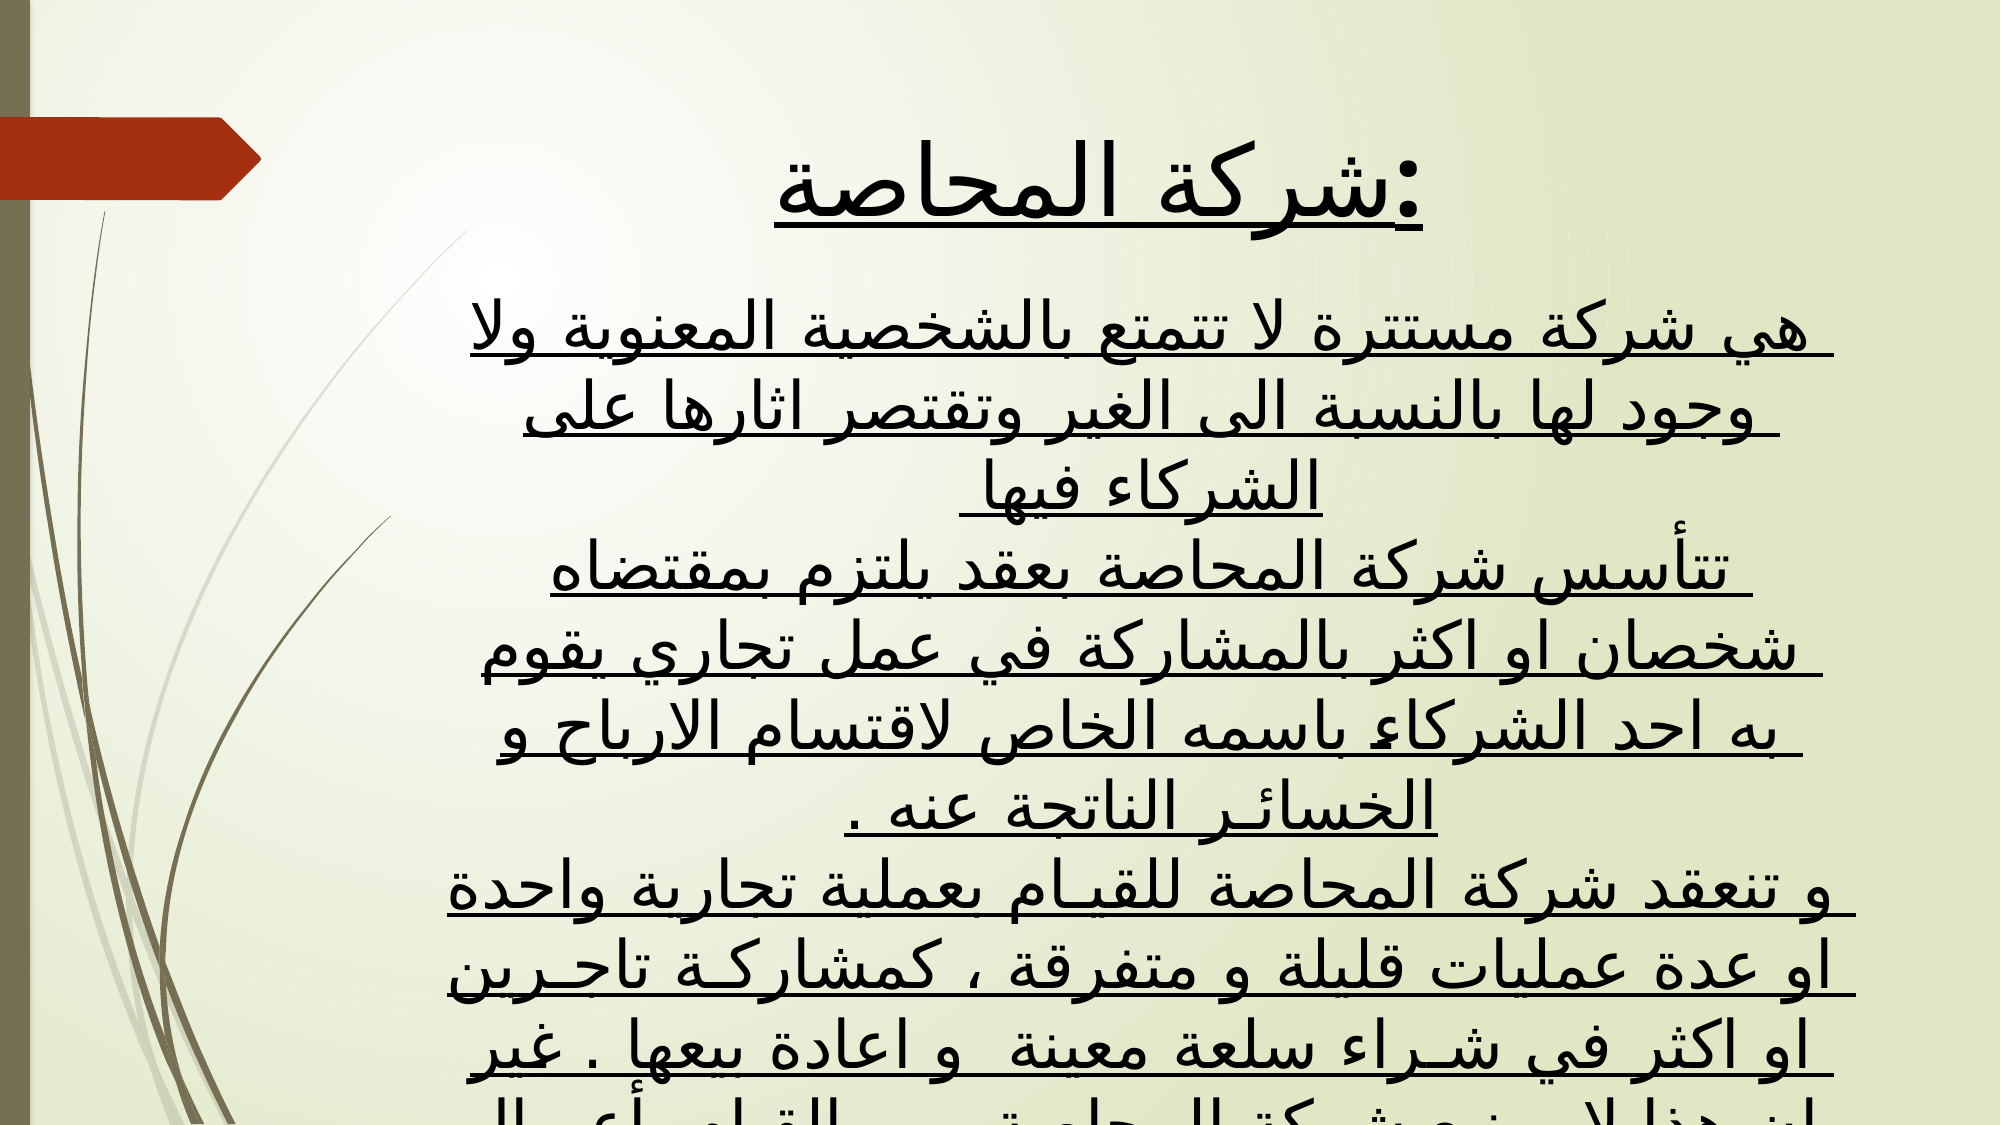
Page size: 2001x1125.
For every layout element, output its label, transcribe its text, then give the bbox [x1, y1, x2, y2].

text_box هي شركة مستترة لا تتمتع بالشخصية المعنوية ولا وجود لها بالنسبة الى الغير وتقتصر اثارها على الشركاء فيها تتأسس شركة المحاصة بعقد يلتزم بمقتضاه شخصان او اكثر بالمشاركة في عمل تجاري يقوم به احد الشركاء باسمه الخاص لاقتسام الارباح و الخسائـر الناتجة عنه . و تنعقد شركة المحاصة للقيـام بعملية تجارية واحدة او عدة عمليات قليلة و متفرقة ، كمشاركـة تاجـرين او اكثر في شـراء سلعة معينة و اعادة بيعها . غير ان هذا لا يمنـع شركة المحاصة من القيام بأعمـال ضخمة و مستمـرة مثل الاتـفاق علـى استغلال مسرح او سينما . هذا و لا تعتبر شركة المحاصة شركة تجارية الا اذا كان غرضها تجاريا ، و ان تمارس انشطتها على سبيل الاعتياد او الاحتراف . لذلك فان شركة المحاصة التي تقوم بعملية تجارية واحدة او قليلة و محدودة فتعتبر مدينة تخضع لأحكام قانون الالتزامات و العقود. [430, 275, 1852, 1125]
text_box شركة المحاصة: [637, 108, 1559, 244]
